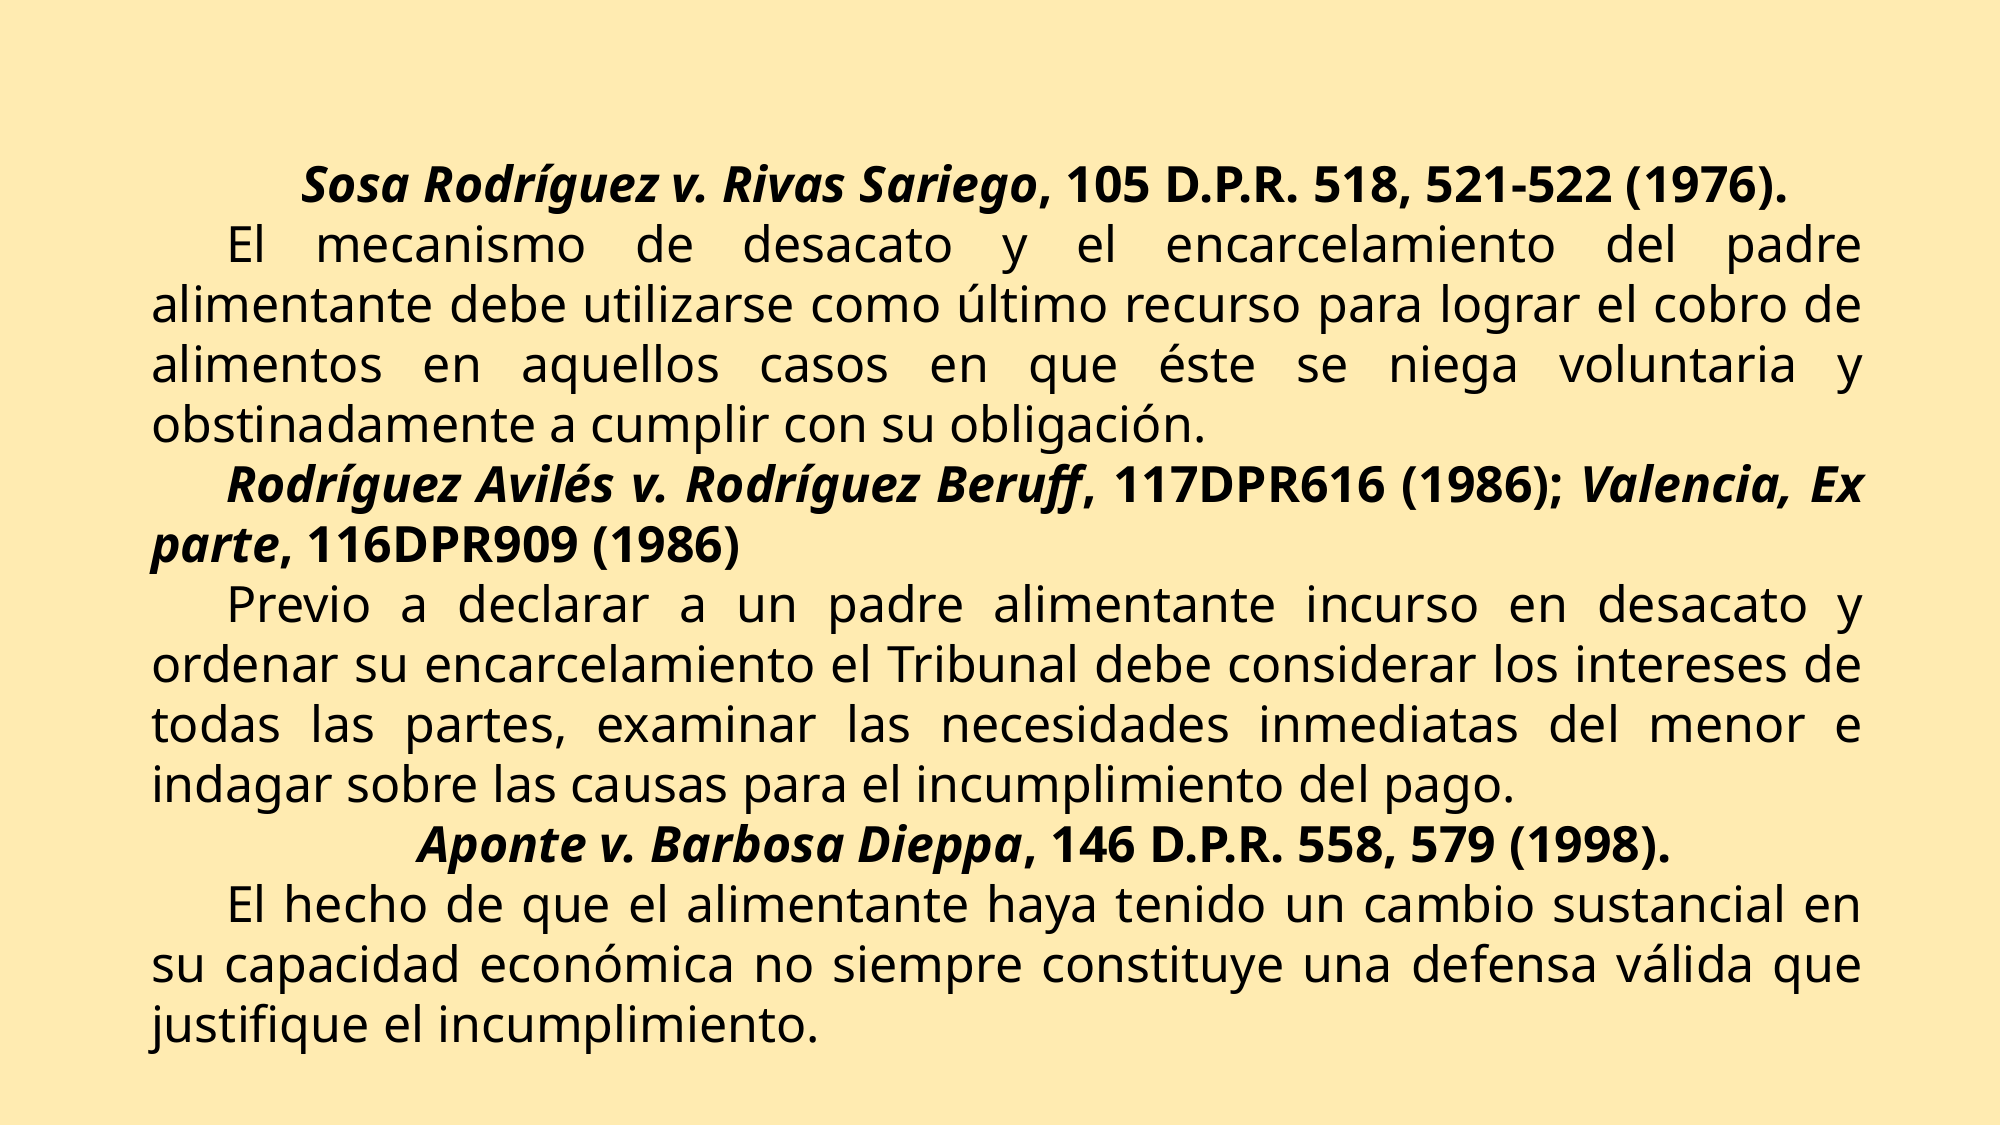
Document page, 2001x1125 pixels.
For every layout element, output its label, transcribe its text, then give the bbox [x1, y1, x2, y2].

text_box Sosa Rodríguez v. Rivas Sariego, 105 D.P.R. 518, 521-522 (1976). El mecanismo de desacato y el encarcelamiento del padre alimentante debe utilizarse como último recurso para lograr el cobro de alimentos en aquellos casos en que éste se niega voluntaria y obstinadamente a cumplir con su obligación. Rodríguez Avilés v. Rodríguez Beruff, 117DPR616 (1986); Valencia, Ex parte, 116DPR909 (1986) Previo a declarar a un padre alimentante incurso en desacato y ordenar su encarcelamiento el Tribunal debe considerar los intereses de todas las partes, examinar las necesidades inmediatas del menor e indagar sobre las causas para el incumplimiento del pago. Aponte v. Barbosa Dieppa, 146 D.P.R. 558, 579 (1998). El hecho de que el alimentante haya tenido un cambio sustancial en su capacidad económica no siempre constituye una defensa válida que justifique el incumplimiento. [136, 145, 1879, 1061]
